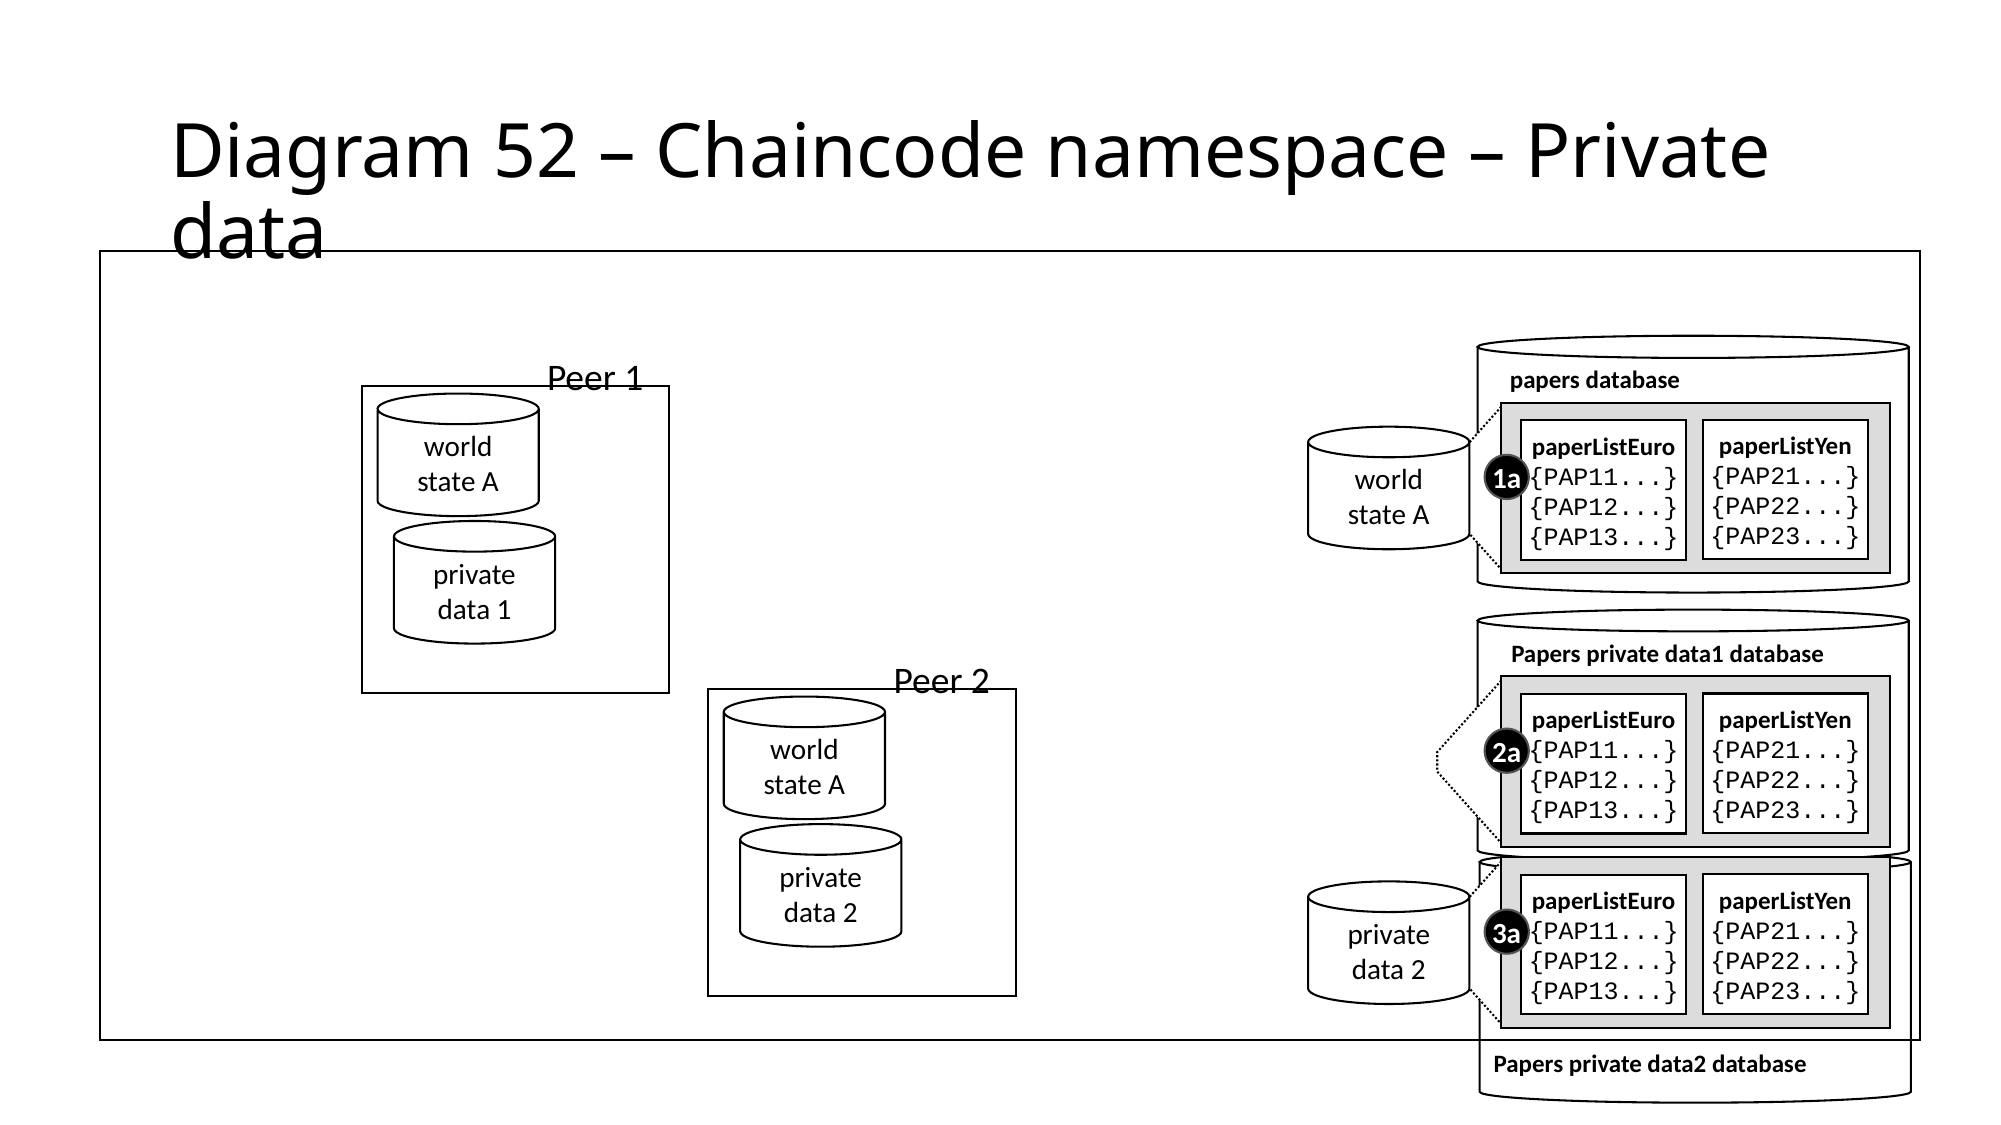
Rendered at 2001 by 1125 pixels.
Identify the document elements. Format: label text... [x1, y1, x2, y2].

text_box [100, 250, 1920, 1040]
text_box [361, 345, 670, 694]
text_box Papers private data1 database [1503, 629, 1833, 675]
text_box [707, 648, 1016, 997]
text_box [1470, 426, 1484, 551]
text_box Diagram 52 – Chaincode namespace – Private data [162, 84, 1888, 250]
text_box Papers private data2 database [1486, 1040, 1815, 1085]
text_box world state A [1308, 426, 1470, 550]
text_box [1477, 609, 1909, 856]
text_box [1307, 857, 1891, 1029]
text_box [1484, 402, 1890, 574]
text_box [1479, 1040, 1911, 1103]
text_box [1437, 699, 1484, 824]
text_box papers database [1502, 355, 1688, 401]
text_box [1477, 335, 1909, 593]
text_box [1484, 676, 1890, 848]
